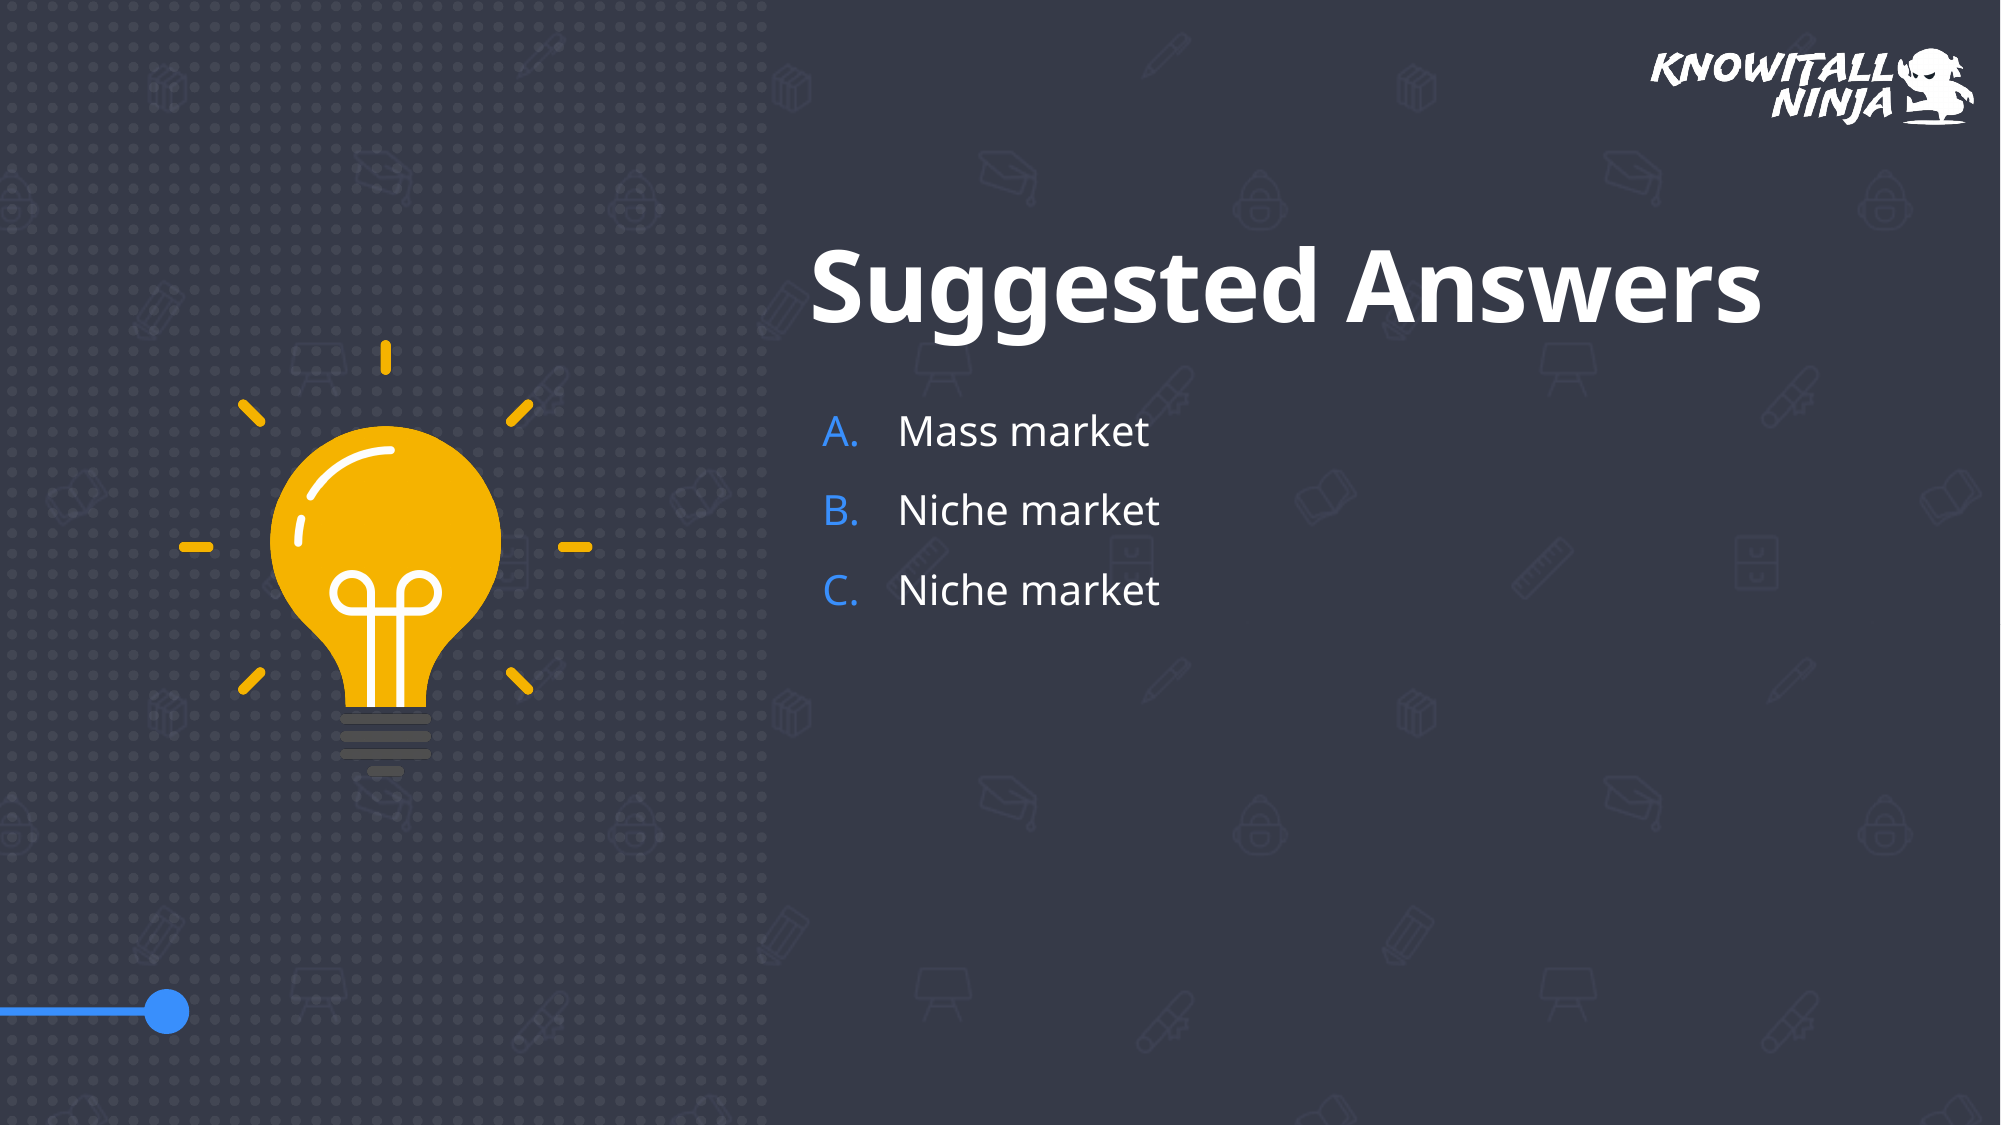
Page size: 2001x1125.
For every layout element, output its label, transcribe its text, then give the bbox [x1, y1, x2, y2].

title Suggested Answers [794, 125, 1928, 351]
picture [0, 0, 2001, 1125]
list Mass market Niche market Niche market [794, 397, 1928, 1090]
